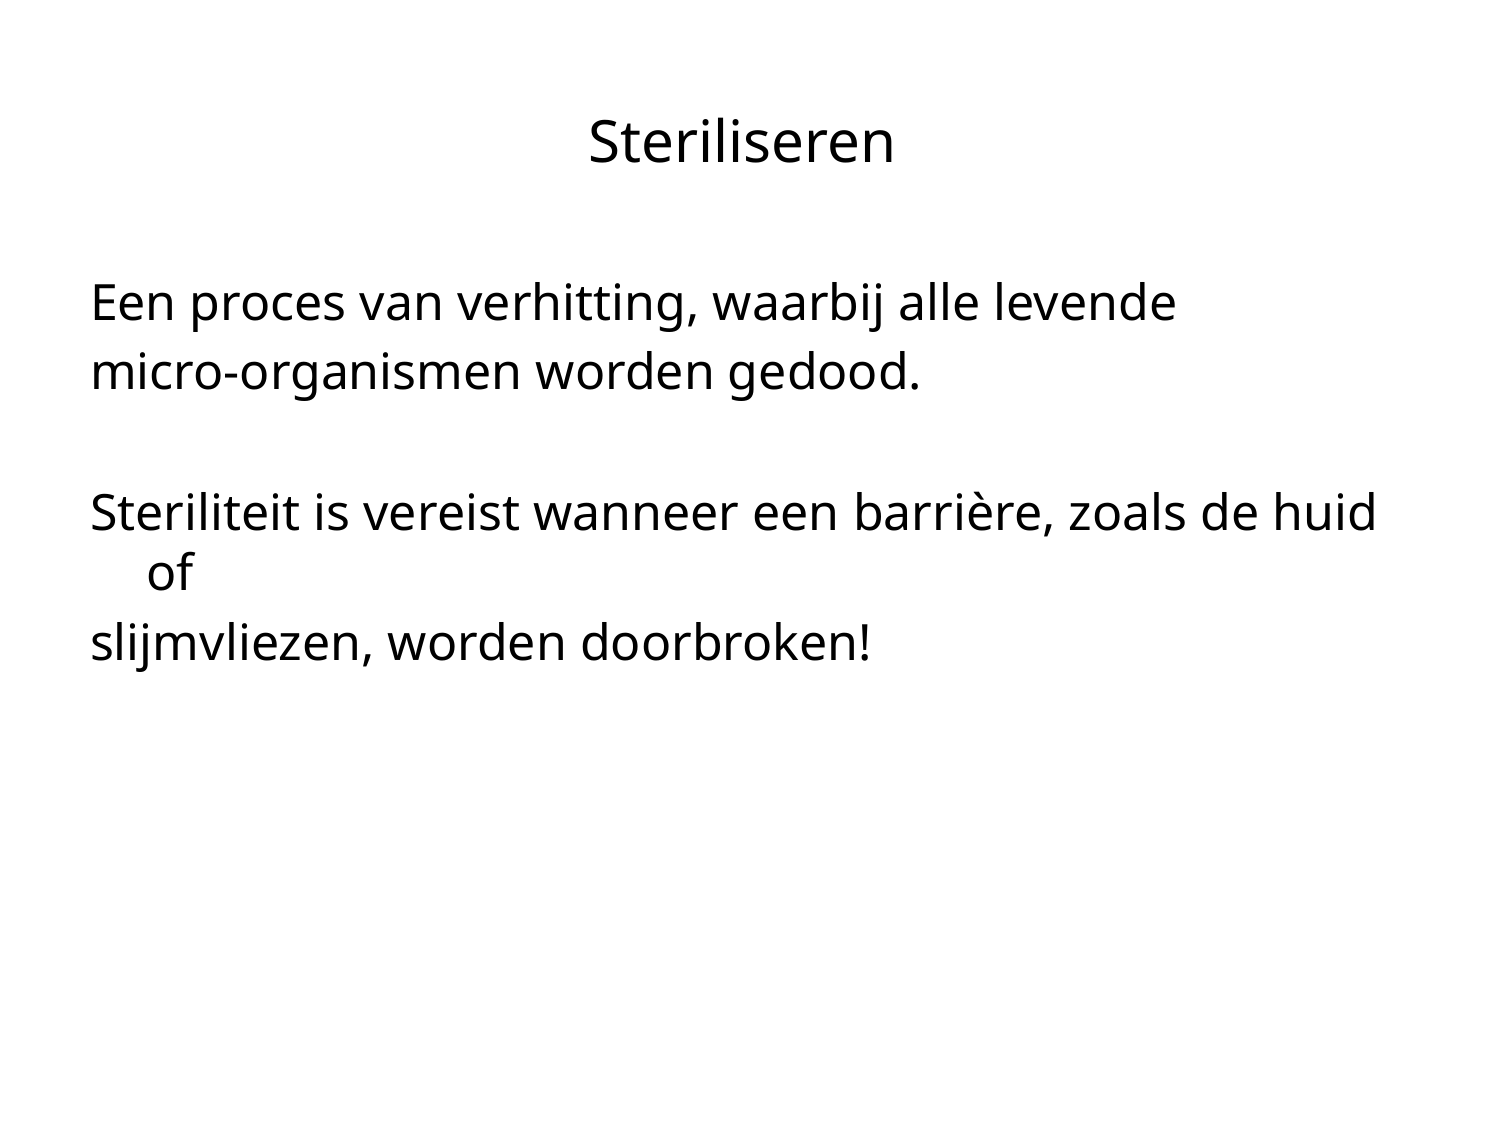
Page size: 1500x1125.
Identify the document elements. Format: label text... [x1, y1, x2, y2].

list Een proces van verhitting, waarbij alle levende micro-organismen worden gedood. Steriliteit is vereist wanneer een barrière, zoals de huid of slijmvliezen, worden doorbroken! [75, 262, 1425, 1005]
title Steriliseren [75, 45, 1425, 233]
